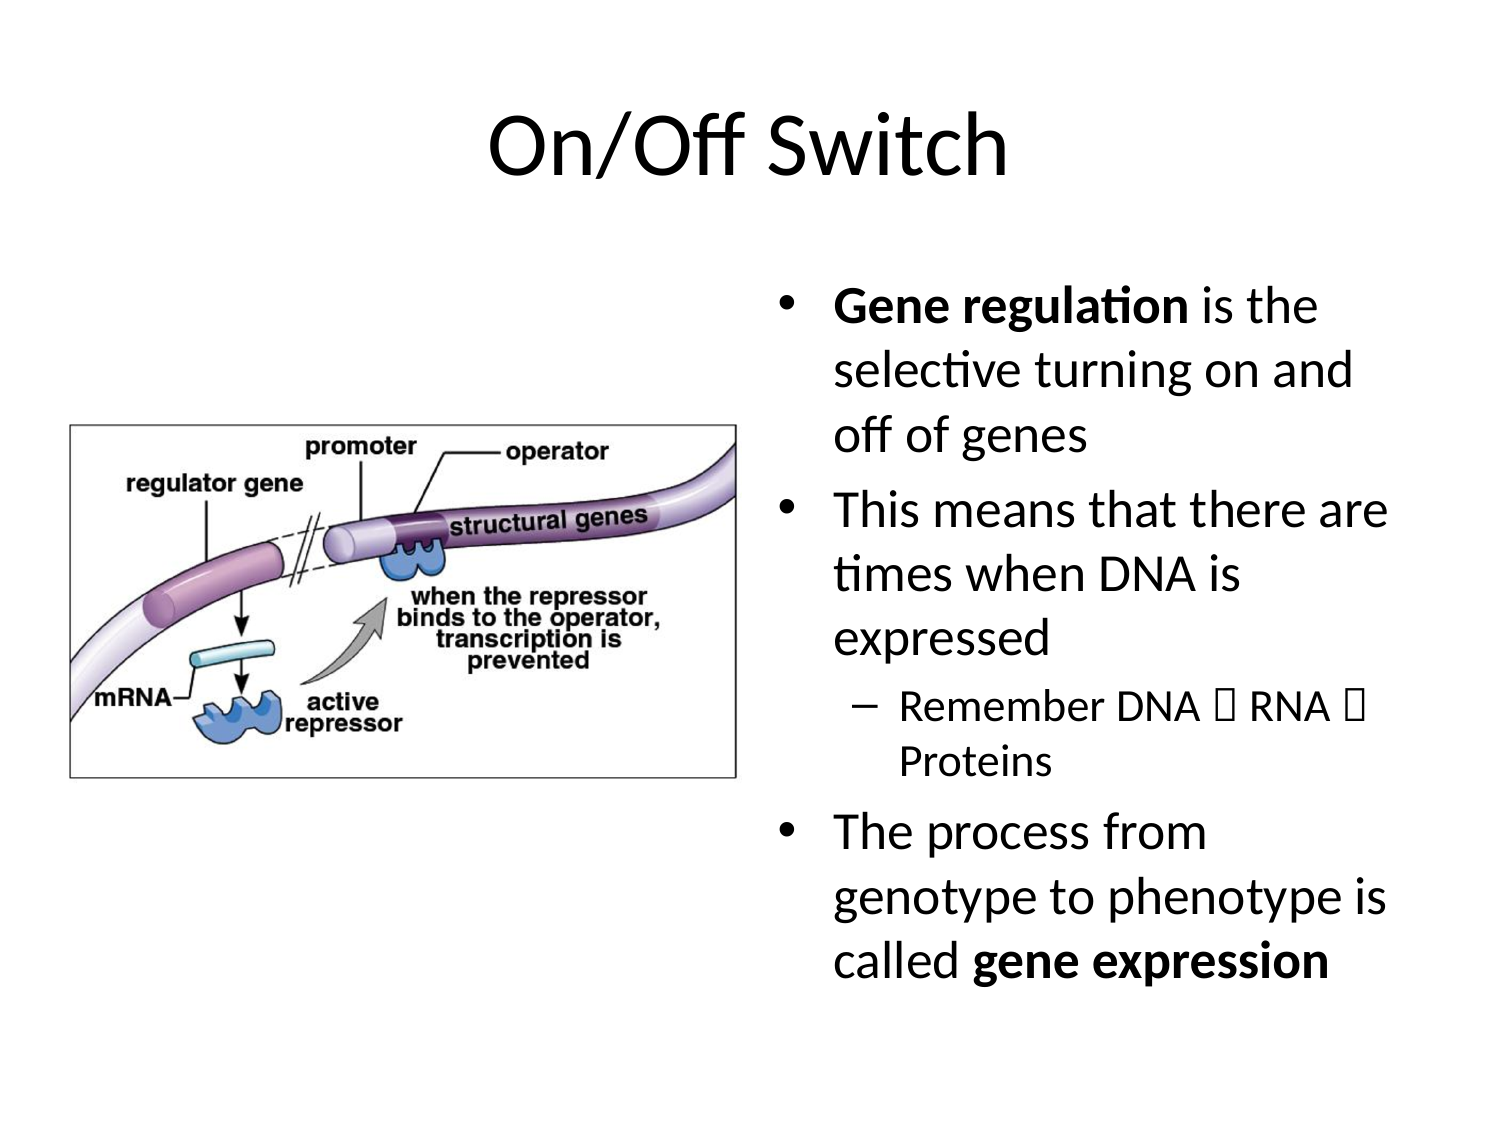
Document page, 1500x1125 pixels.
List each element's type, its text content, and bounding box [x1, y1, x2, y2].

title On/Off Switch [75, 45, 1425, 233]
picture [62, 412, 745, 788]
list Gene regulation is the selective turning on and off of genes This means that there are times when DNA is expressed Remember DNA  RNA  Proteins The process from genotype to phenotype is called gene expression [762, 262, 1425, 1005]
